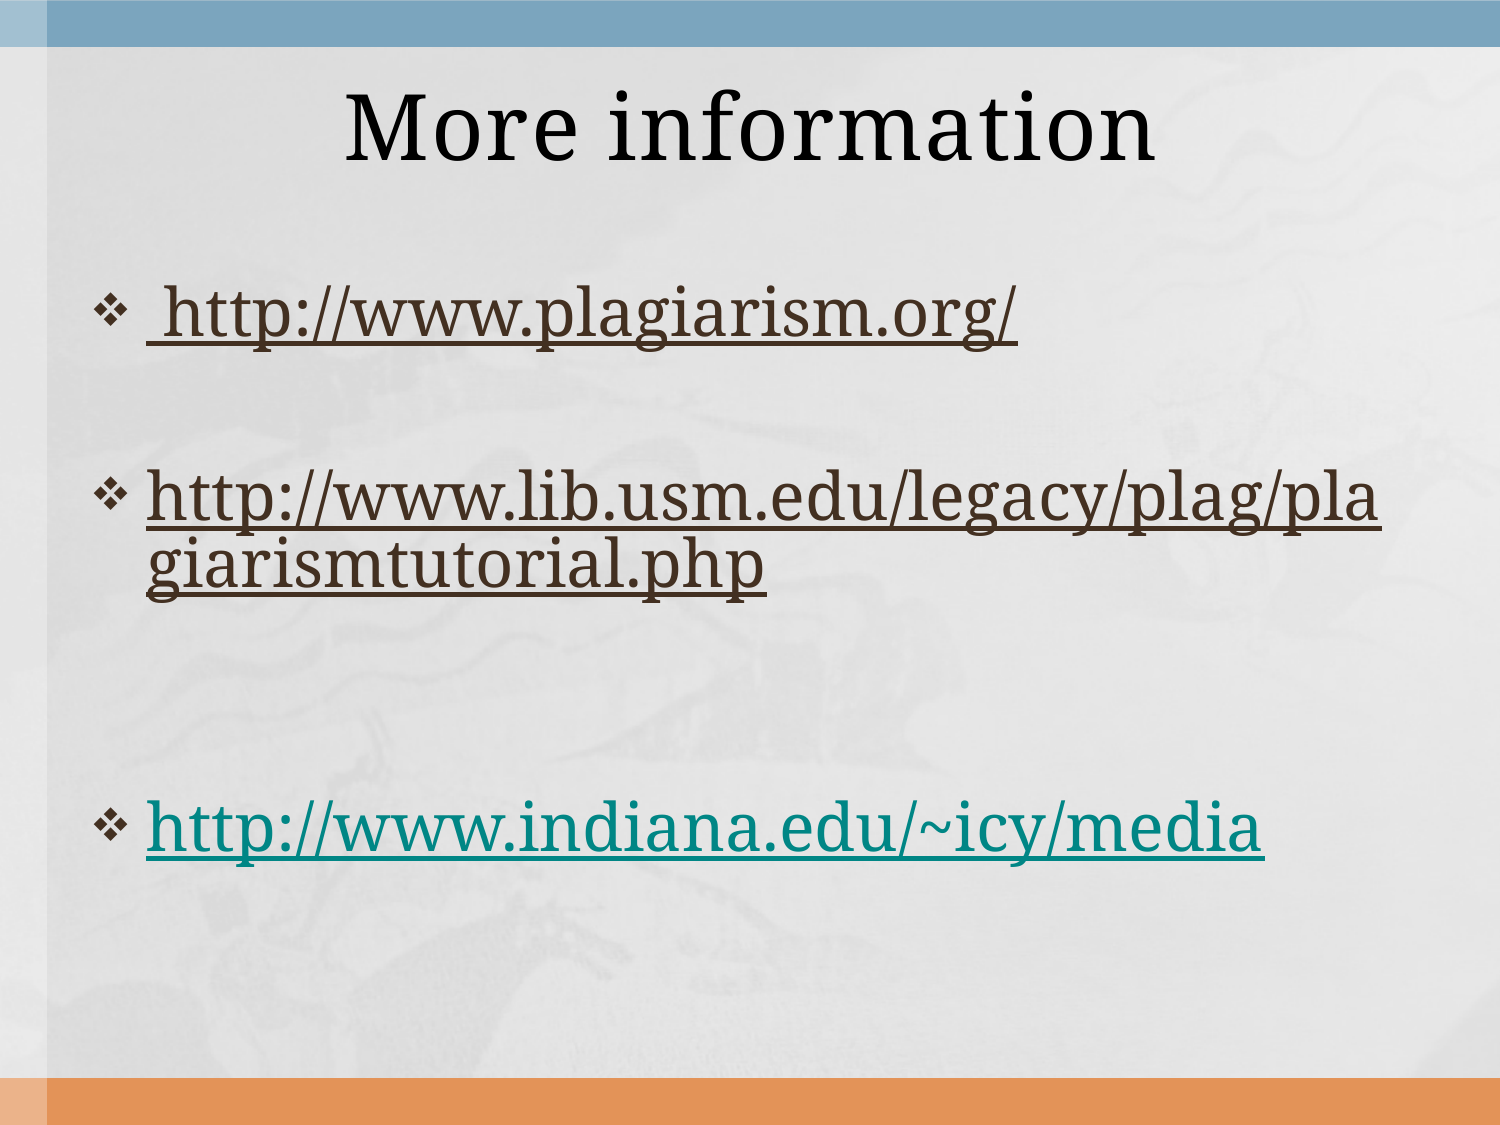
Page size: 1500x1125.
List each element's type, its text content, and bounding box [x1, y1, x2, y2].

list http://www.plagiarism.org/ http://www.lib.usm.edu/legacy/plag/plagiarismtutorial.php http://www.indiana.edu/~icy/media [75, 262, 1425, 1005]
title More information [49, 46, 1454, 202]
